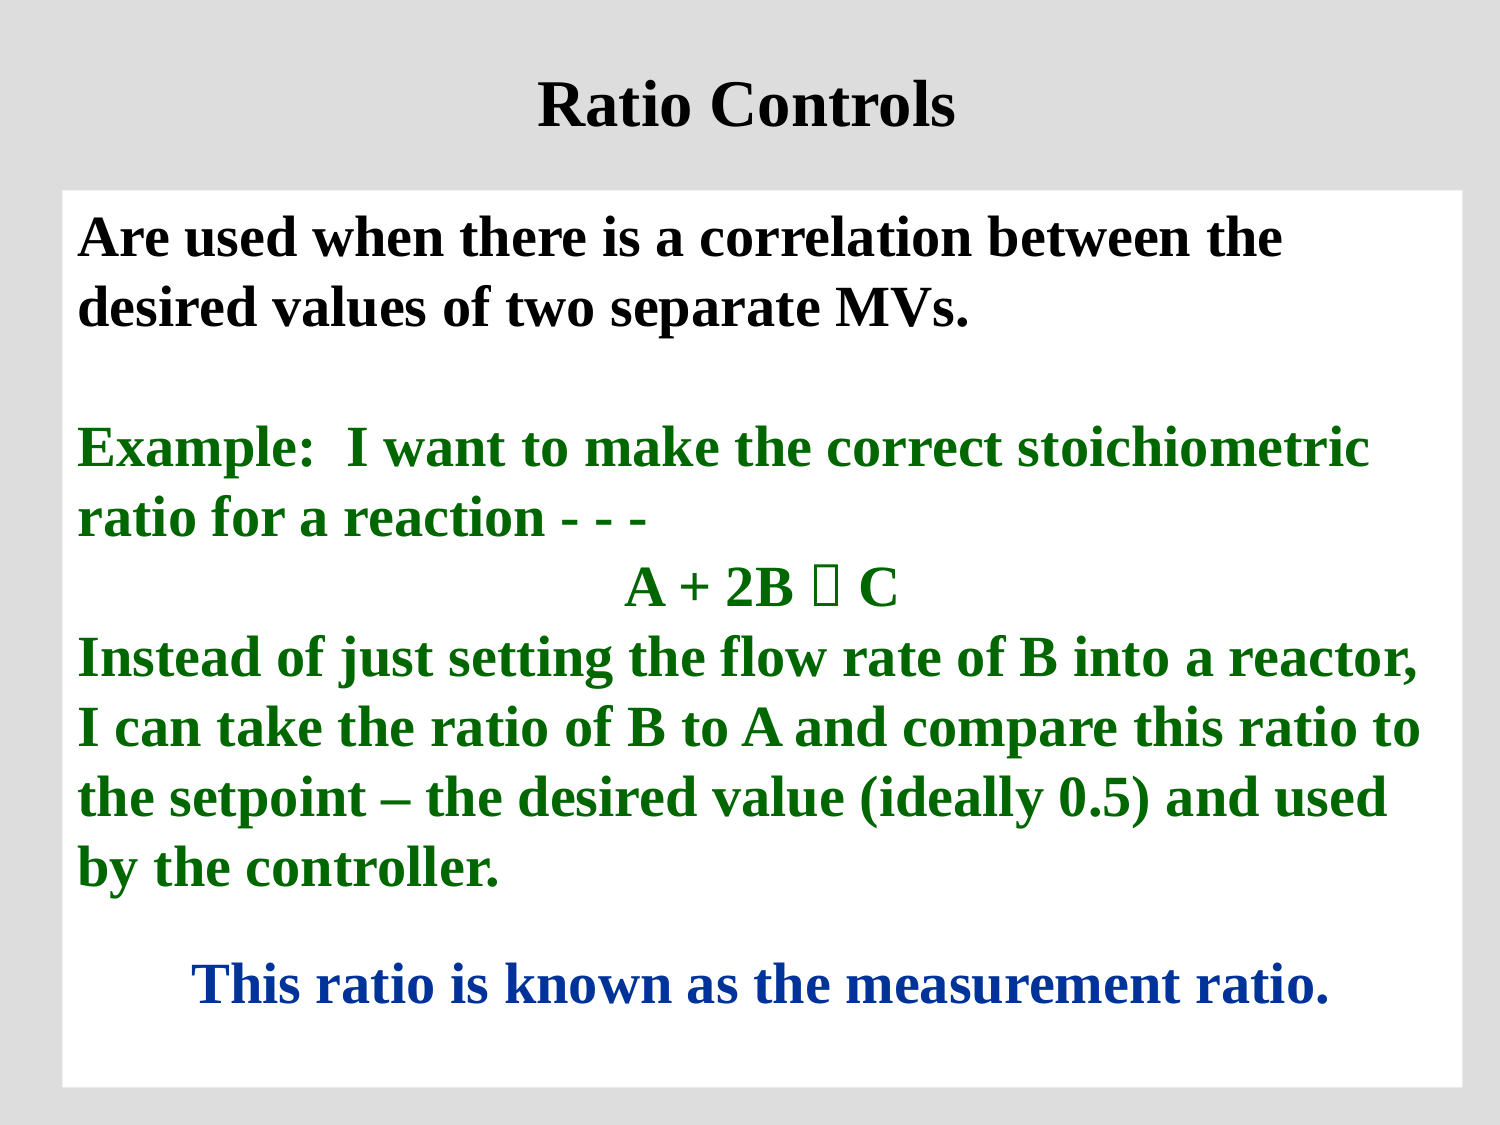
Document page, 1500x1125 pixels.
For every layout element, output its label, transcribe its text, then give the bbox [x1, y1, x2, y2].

title Ratio Controls [41, 24, 1454, 175]
subtitle Are used when there is a correlation between the desired values of two separate MVs. Example: I want to make the correct stoichiometric ratio for a reaction - - - A + 2B  C Instead of just setting the flow rate of B into a reactor, I can take the ratio of B to A and compare this ratio to the setpoint – the desired value (ideally 0.5) and used by the controller. [62, 190, 1463, 1088]
text_box This ratio is known as the measurement ratio. [176, 937, 1377, 1047]
